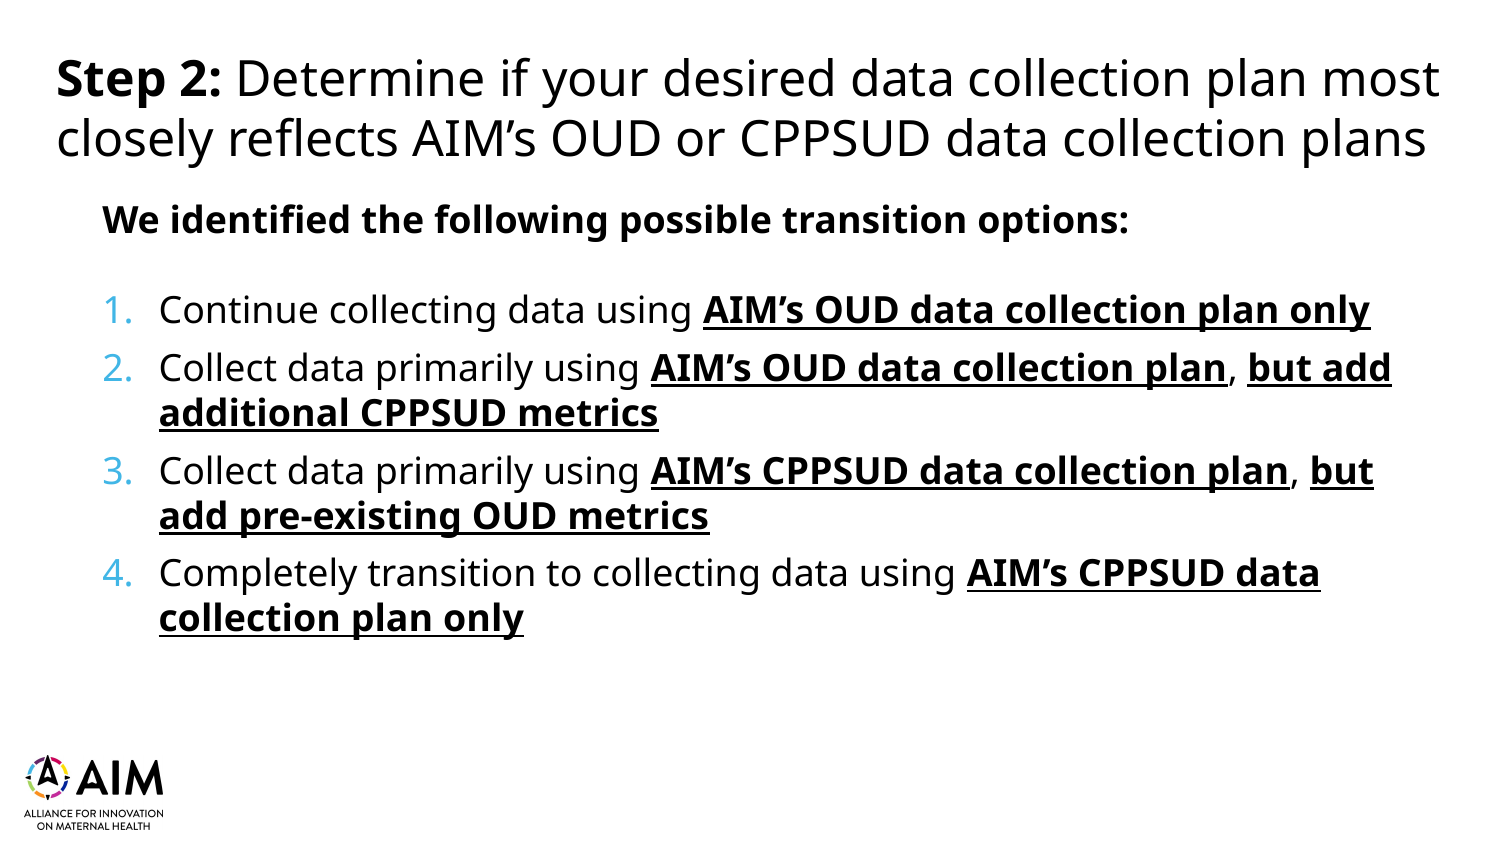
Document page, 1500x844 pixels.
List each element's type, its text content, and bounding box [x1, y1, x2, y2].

picture [24, 755, 163, 830]
title Step 2: Determine if your desired data collection plan most closely reflects AIM’s OUD or CPPSUD data collection plans [41, 47, 1459, 182]
subtitle We identified the following possible transition options: Continue collecting data using AIM’s OUD data collection plan only Collect data primarily using AIM’s OUD data collection plan, but add additional CPPSUD metrics Collect data primarily using AIM’s CPPSUD data collection plan, but add pre-existing OUD metrics Completely transition to collecting data using AIM’s CPPSUD data collection plan only [68, 181, 1449, 734]
